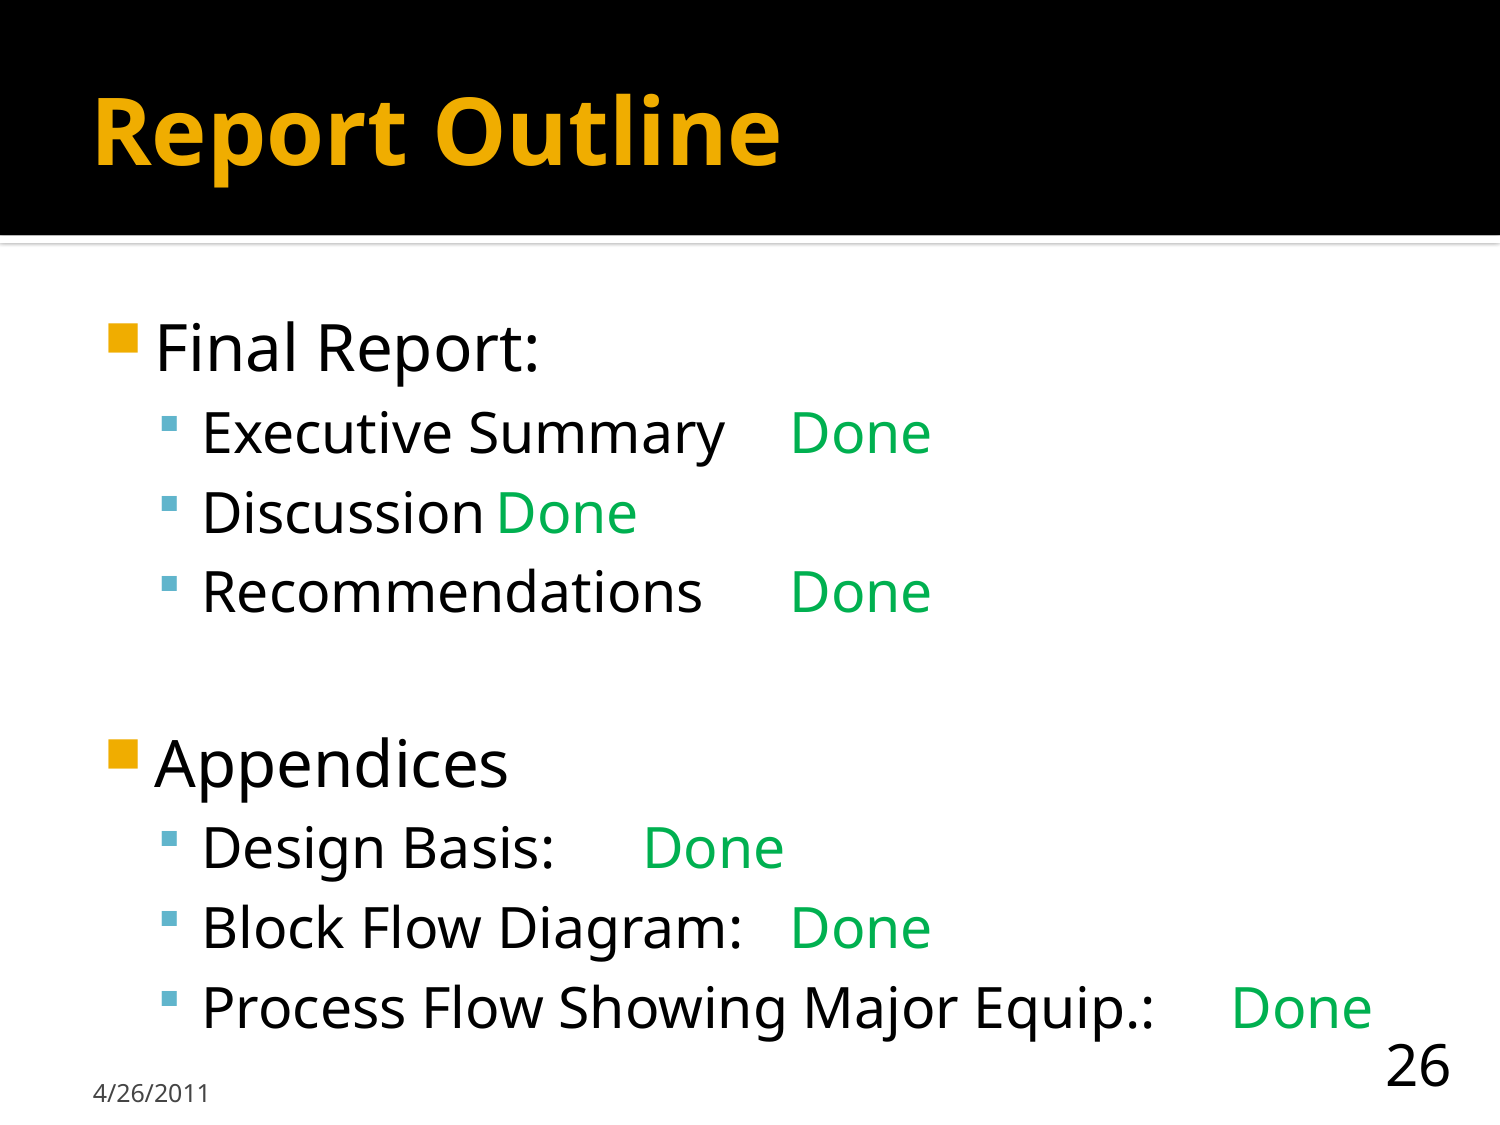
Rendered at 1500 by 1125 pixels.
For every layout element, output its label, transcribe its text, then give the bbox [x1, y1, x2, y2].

title Report Outline [75, 25, 1425, 231]
slide_number 26 [1345, 1062, 1467, 1108]
list Final Report: Executive Summary Done Discussion Done Recommendations Done Appendices Design Basis: Done Block Flow Diagram: Done Process Flow Showing Major Equip.: Done [75, 291, 1425, 1050]
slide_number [75, 1062, 425, 1108]
